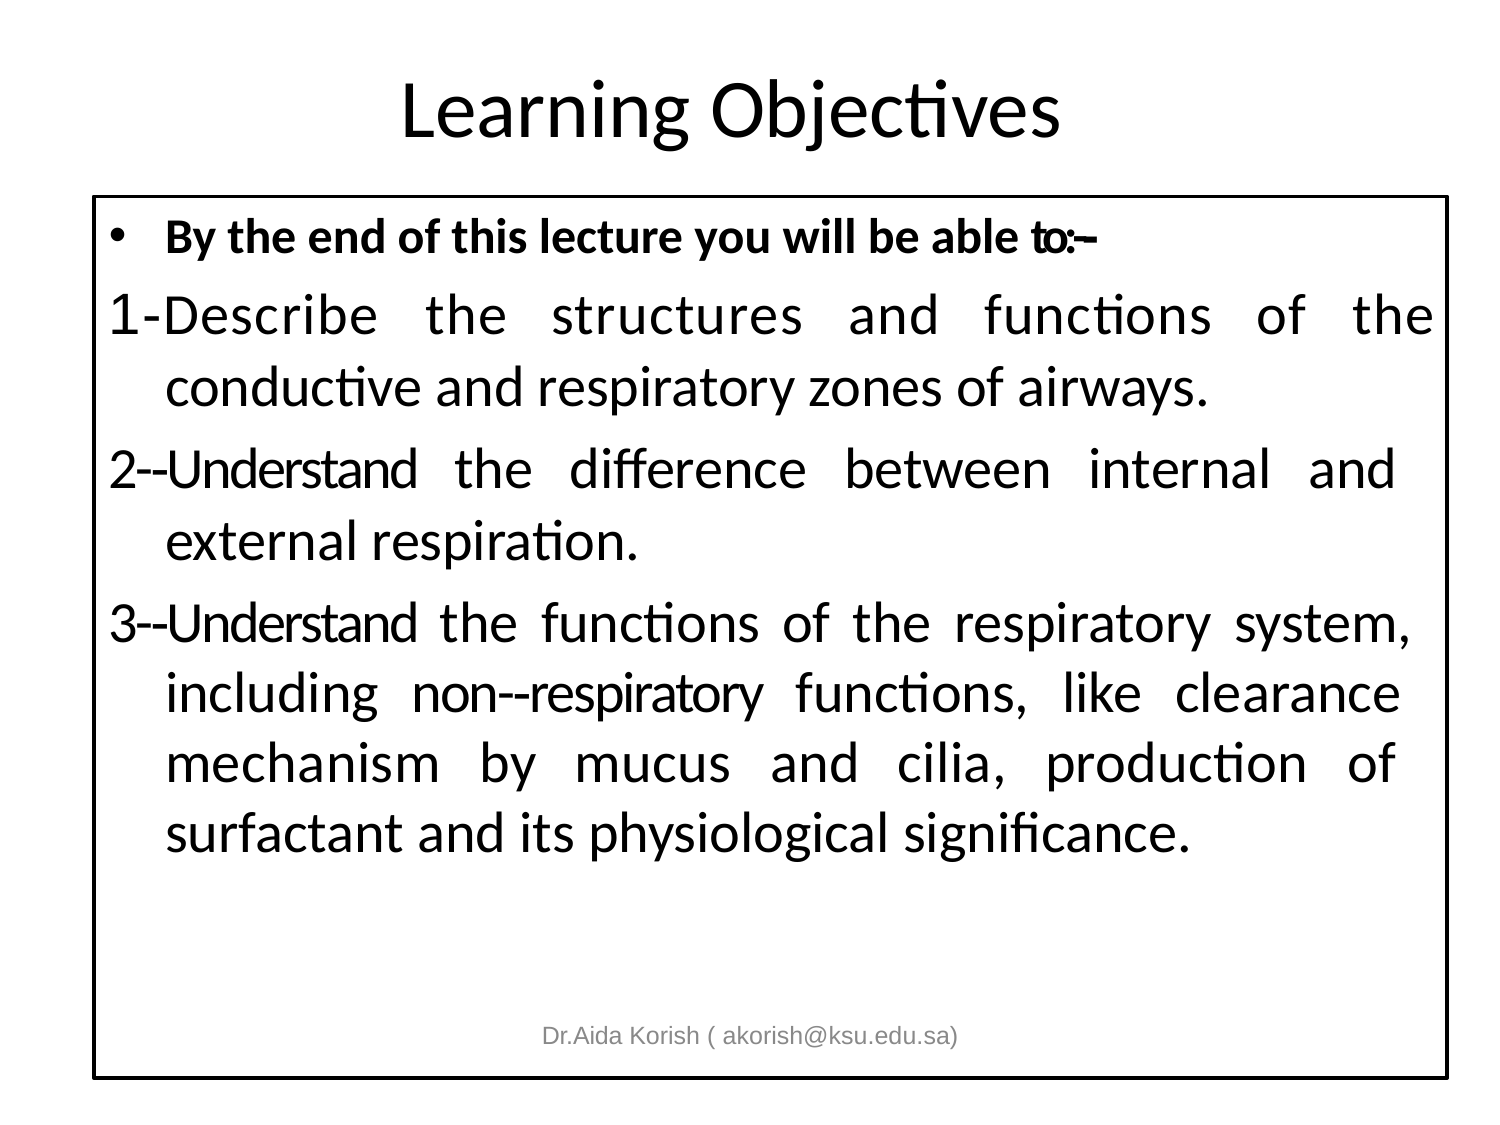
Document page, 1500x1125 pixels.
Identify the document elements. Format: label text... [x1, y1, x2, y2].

text_box 1-Describe the structures and functions [106, 276, 1217, 347]
title Learning Objectives [53, 54, 1447, 243]
text_box [93, 196, 1447, 1079]
text_box of the [1254, 276, 1436, 347]
text_box By the end of this lecture you will be able to:-­‐ [106, 203, 1111, 264]
text_box conductive and respiratory zones of airways. 2-­‐Understand the diﬀerence between internal and external respiration. 3-­‐Understand the functions of the respiratory system, including non-­‐respiratory functions, like clearance mechanism by mucus and cilia, production of surfactant and its physiological signiﬁcance. [106, 347, 1436, 864]
text_box Dr.Aida Korish ( akorish@ksu.edu.sa) [539, 1022, 962, 1050]
